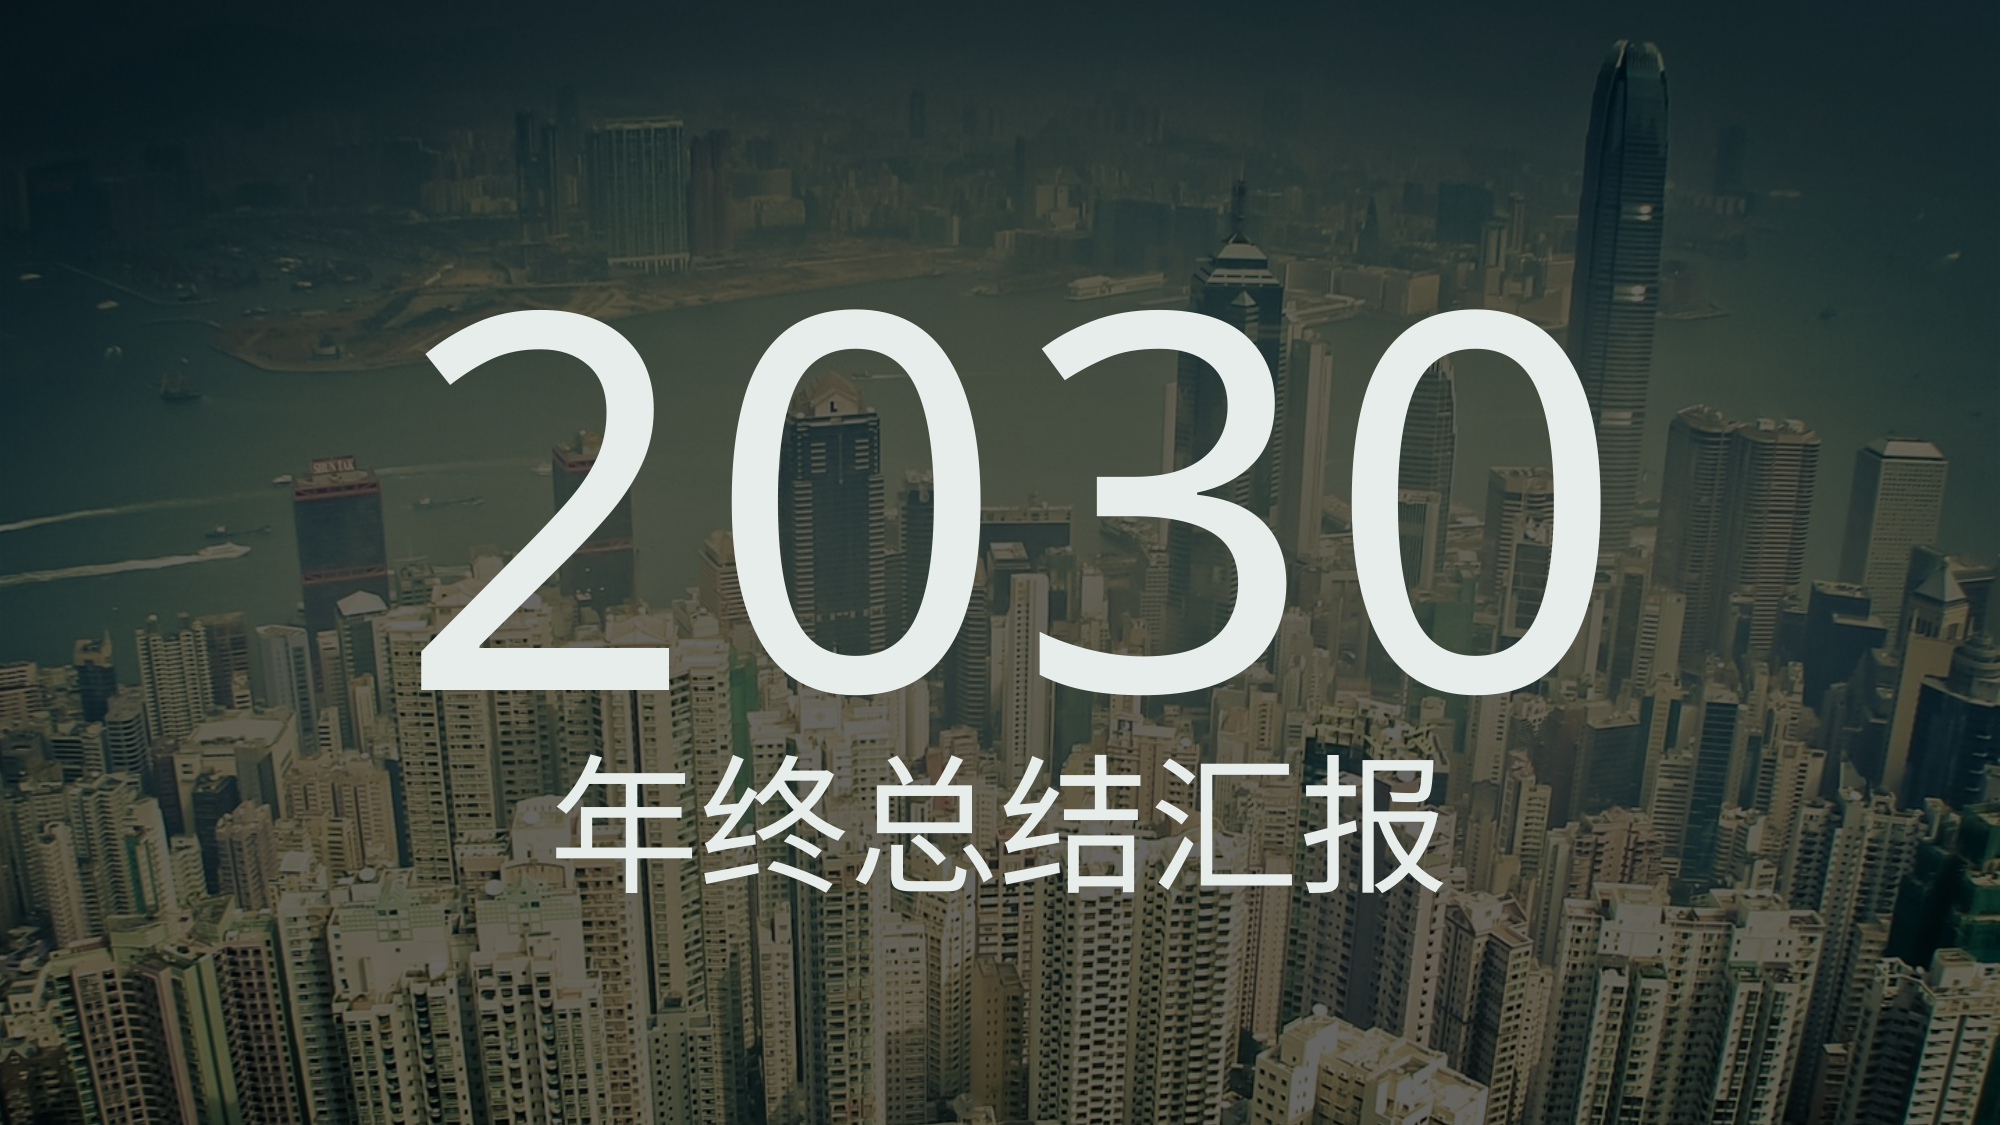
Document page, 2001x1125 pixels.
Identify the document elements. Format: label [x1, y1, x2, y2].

text_box [0, 0, 2000, 1125]
